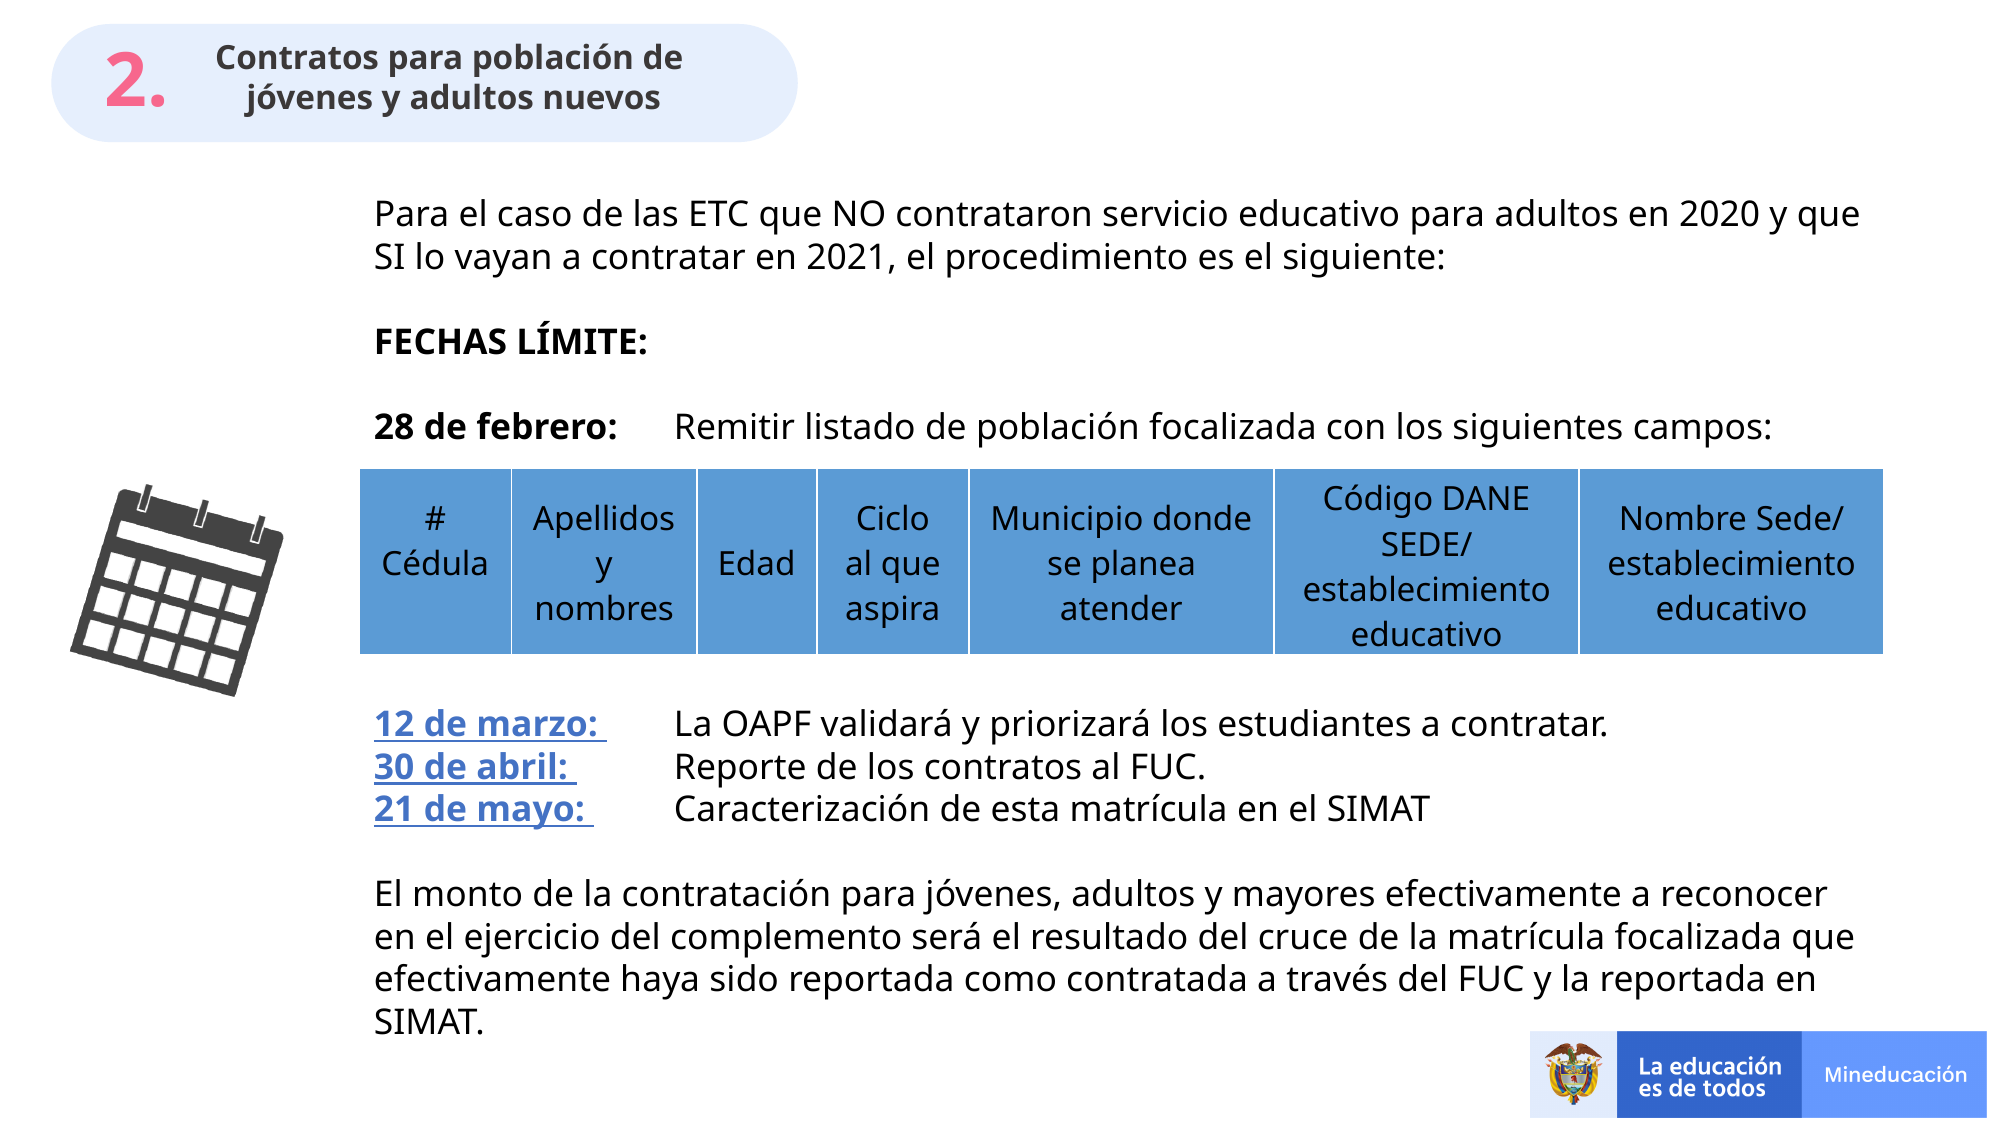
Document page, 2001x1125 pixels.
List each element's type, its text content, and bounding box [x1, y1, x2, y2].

picture [1530, 1031, 1987, 1118]
table_header Nombre Sede/ establecimiento educativo [1580, 469, 1883, 654]
table_header Ciclo al que aspira [818, 469, 968, 654]
table_header Municipio donde se planea atender [970, 469, 1273, 654]
text_box Para el caso de las ETC que NO contrataron servicio educativo para adultos en 2020 y que SI lo vayan a contratar en 2021, el procedimiento es el siguiente: FECHAS LÍMITE: 28 de febrero: Remitir listado de población focalizada con los siguientes campos: 12 de marzo: La OAPF validará y priorizará los estudiantes a contratar. 30 de abril: Reporte de los contratos al FUC. 21 de mayo: Caracterización de esta matrícula en el SIMAT El monto de la contratación para jóvenes, adultos y mayores efectivamente a reconocer en el ejercicio del complemento será el resultado del cruce de la matrícula focalizada que efectivamente haya sido reportada como contratada a través del FUC y la reportada en SIMAT. [359, 660, 1885, 1049]
table_header # Cédula [360, 469, 511, 654]
table_header Apellidos y nombres [512, 469, 696, 654]
picture [67, 475, 289, 699]
table_header Código DANE SEDE/ establecimiento educativo [1275, 469, 1578, 654]
text_box [99, 22, 763, 28]
text_box [50, 29, 783, 144]
table_header Edad [698, 469, 816, 654]
text_box 2. [83, 24, 190, 130]
text_box Contratos para población de jóvenes y adultos nuevos [110, 28, 798, 124]
text_box Para el caso de las ETC que NO contrataron servicio educativo para adultos en 2020 y que SI lo vayan a contratar en 2021, el procedimiento es el siguiente: FECHAS LÍMITE: 28 de febrero: Remitir listado de población focalizada con los siguientes campos: 12 de marzo: La OAPF validará y priorizará los estudiantes a contratar. 30 de abril: Reporte de los contratos al FUC. 21 de mayo: Caracterización de esta matrícula en el SIMAT El monto de la contratación para jóvenes, adultos y mayores efectivamente a reconocer en el ejercicio del complemento será el resultado del cruce de la matrícula focalizada que efectivamente haya sido reportada como contratada a través del FUC y la reportada en SIMAT. [359, 183, 1885, 467]
